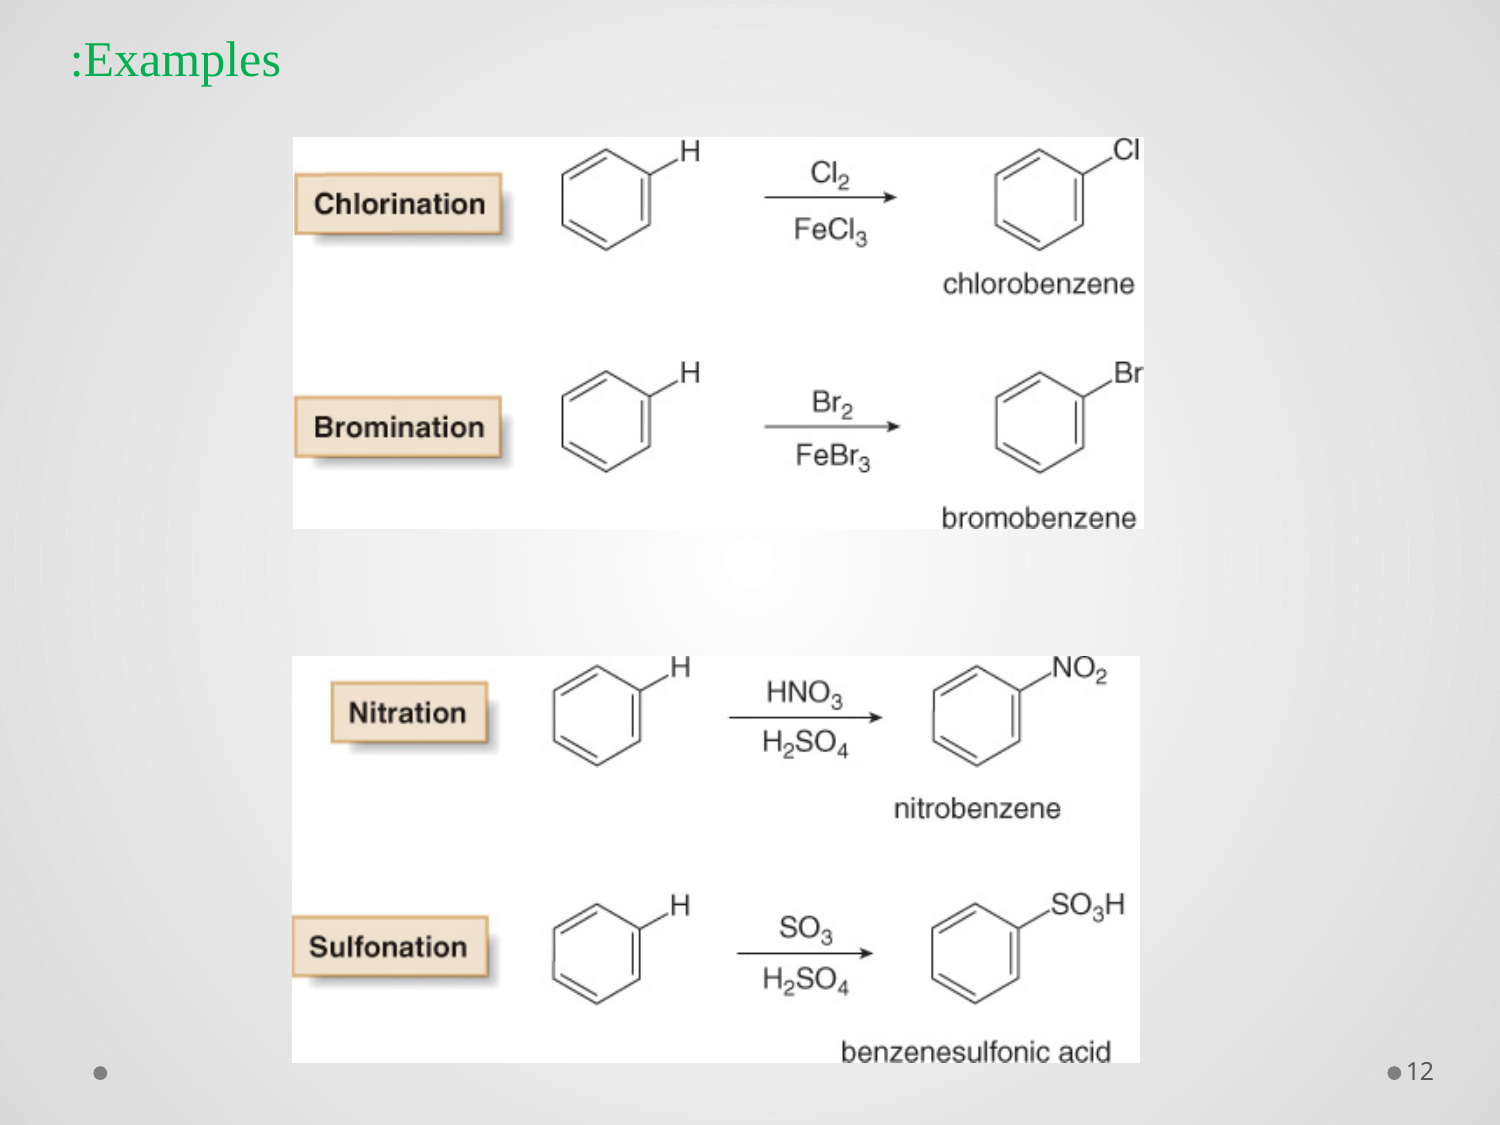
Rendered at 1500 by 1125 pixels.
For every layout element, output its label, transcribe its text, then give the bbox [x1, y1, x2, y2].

text_box Examples: [54, 19, 296, 94]
picture [291, 656, 1141, 1063]
slide_number 12 [1401, 1042, 1494, 1103]
picture [293, 136, 1144, 529]
